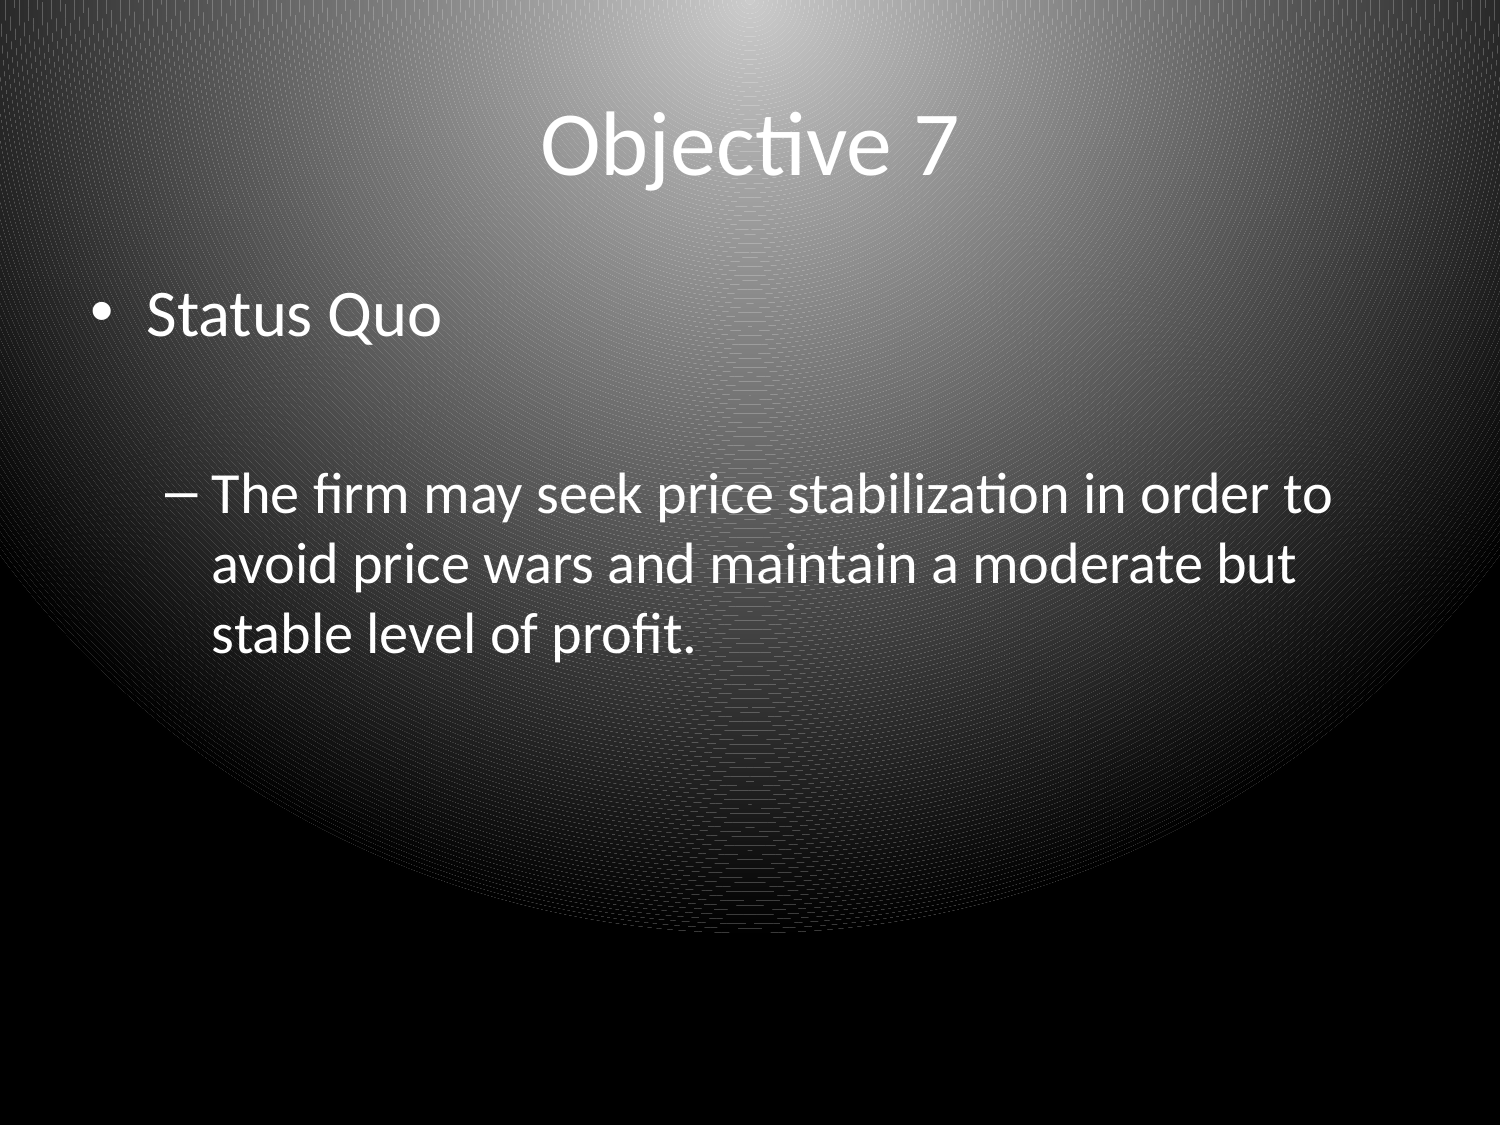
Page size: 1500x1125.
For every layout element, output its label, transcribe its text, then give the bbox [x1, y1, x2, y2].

title Objective 7 [75, 45, 1425, 233]
list Status Quo The firm may seek price stabilization in order to avoid price wars and maintain a moderate but stable level of profit. [75, 262, 1425, 1005]
